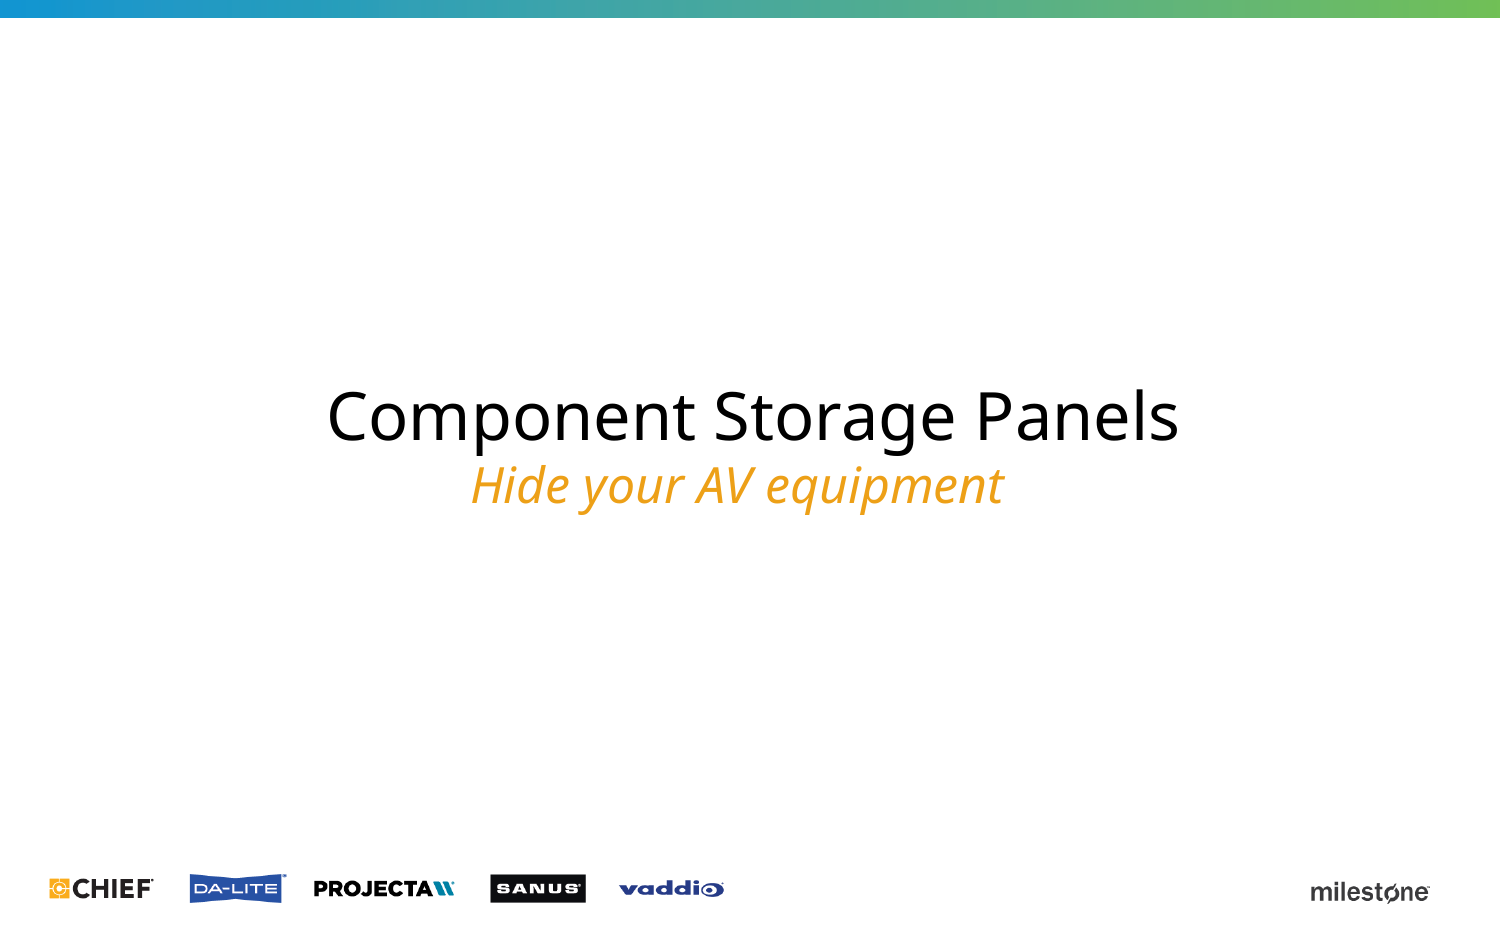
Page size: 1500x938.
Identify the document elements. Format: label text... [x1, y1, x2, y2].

picture [43, 871, 161, 906]
picture [1308, 870, 1432, 906]
picture [0, 0, 1500, 18]
list Hide your AV equipment [62, 446, 1413, 809]
picture [309, 871, 459, 906]
picture [485, 871, 590, 906]
picture [178, 871, 296, 906]
list Component Storage Panels [62, 366, 1446, 473]
picture [617, 871, 726, 906]
